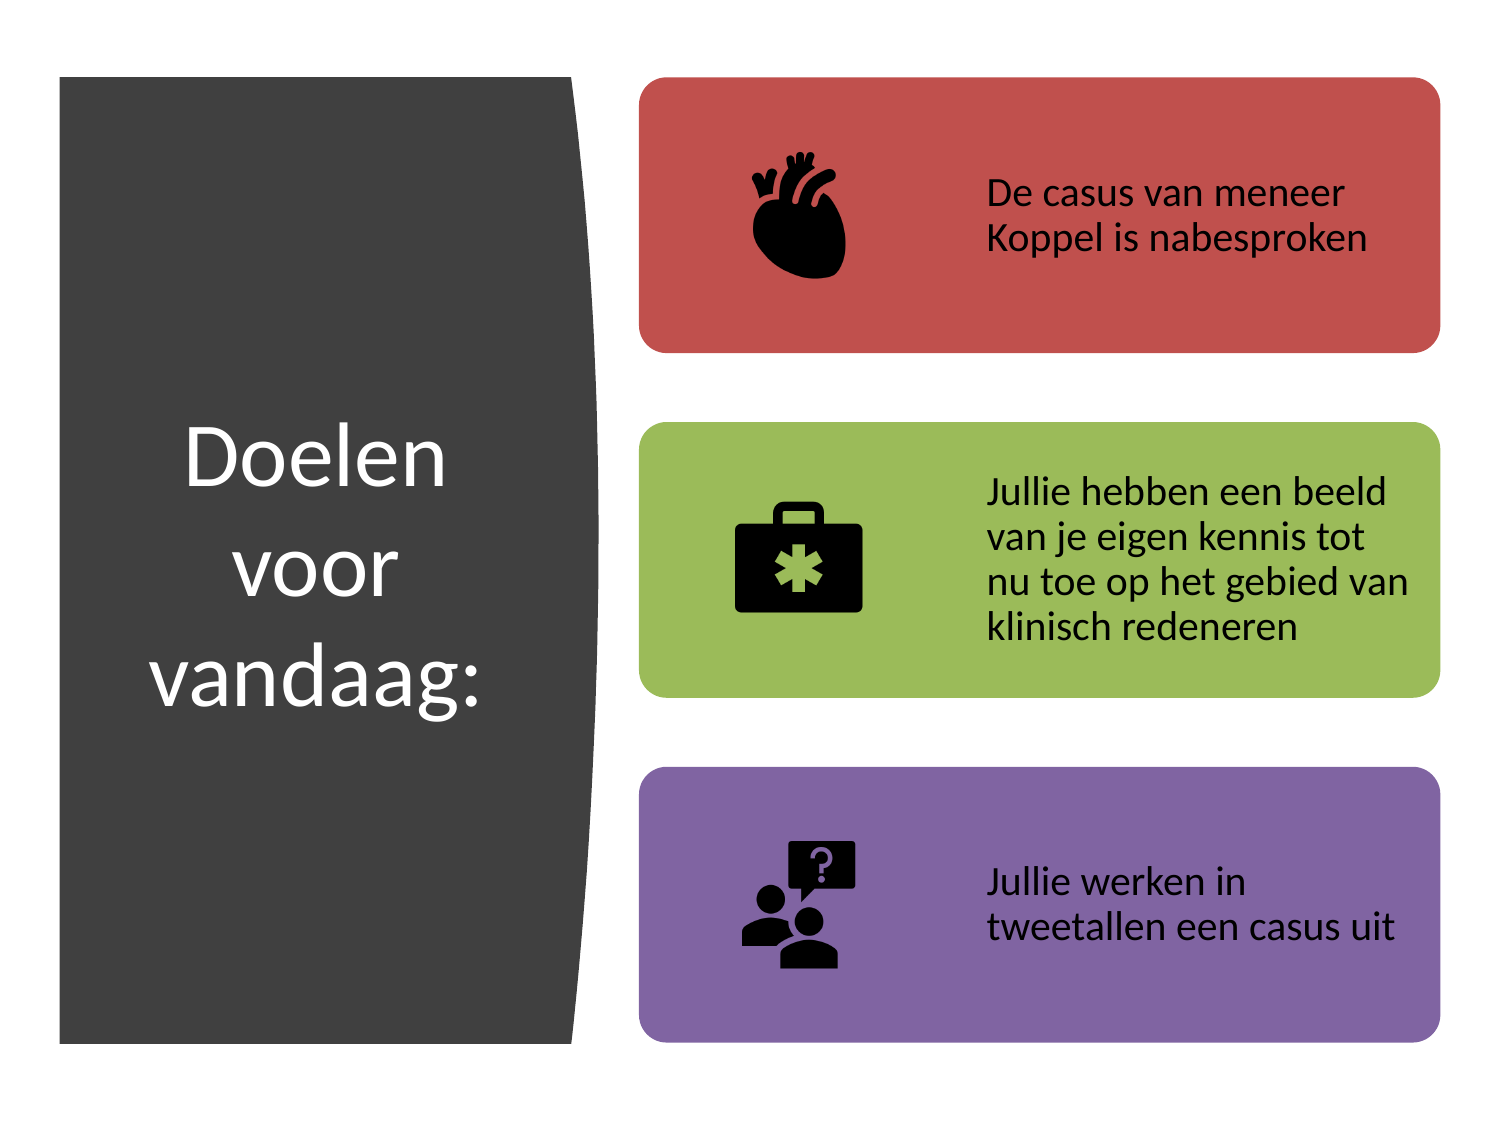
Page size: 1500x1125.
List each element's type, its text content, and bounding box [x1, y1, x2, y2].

text_box [57, 75, 601, 1046]
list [638, 76, 1441, 1043]
title Doelen voor vandaag: [106, 166, 527, 953]
